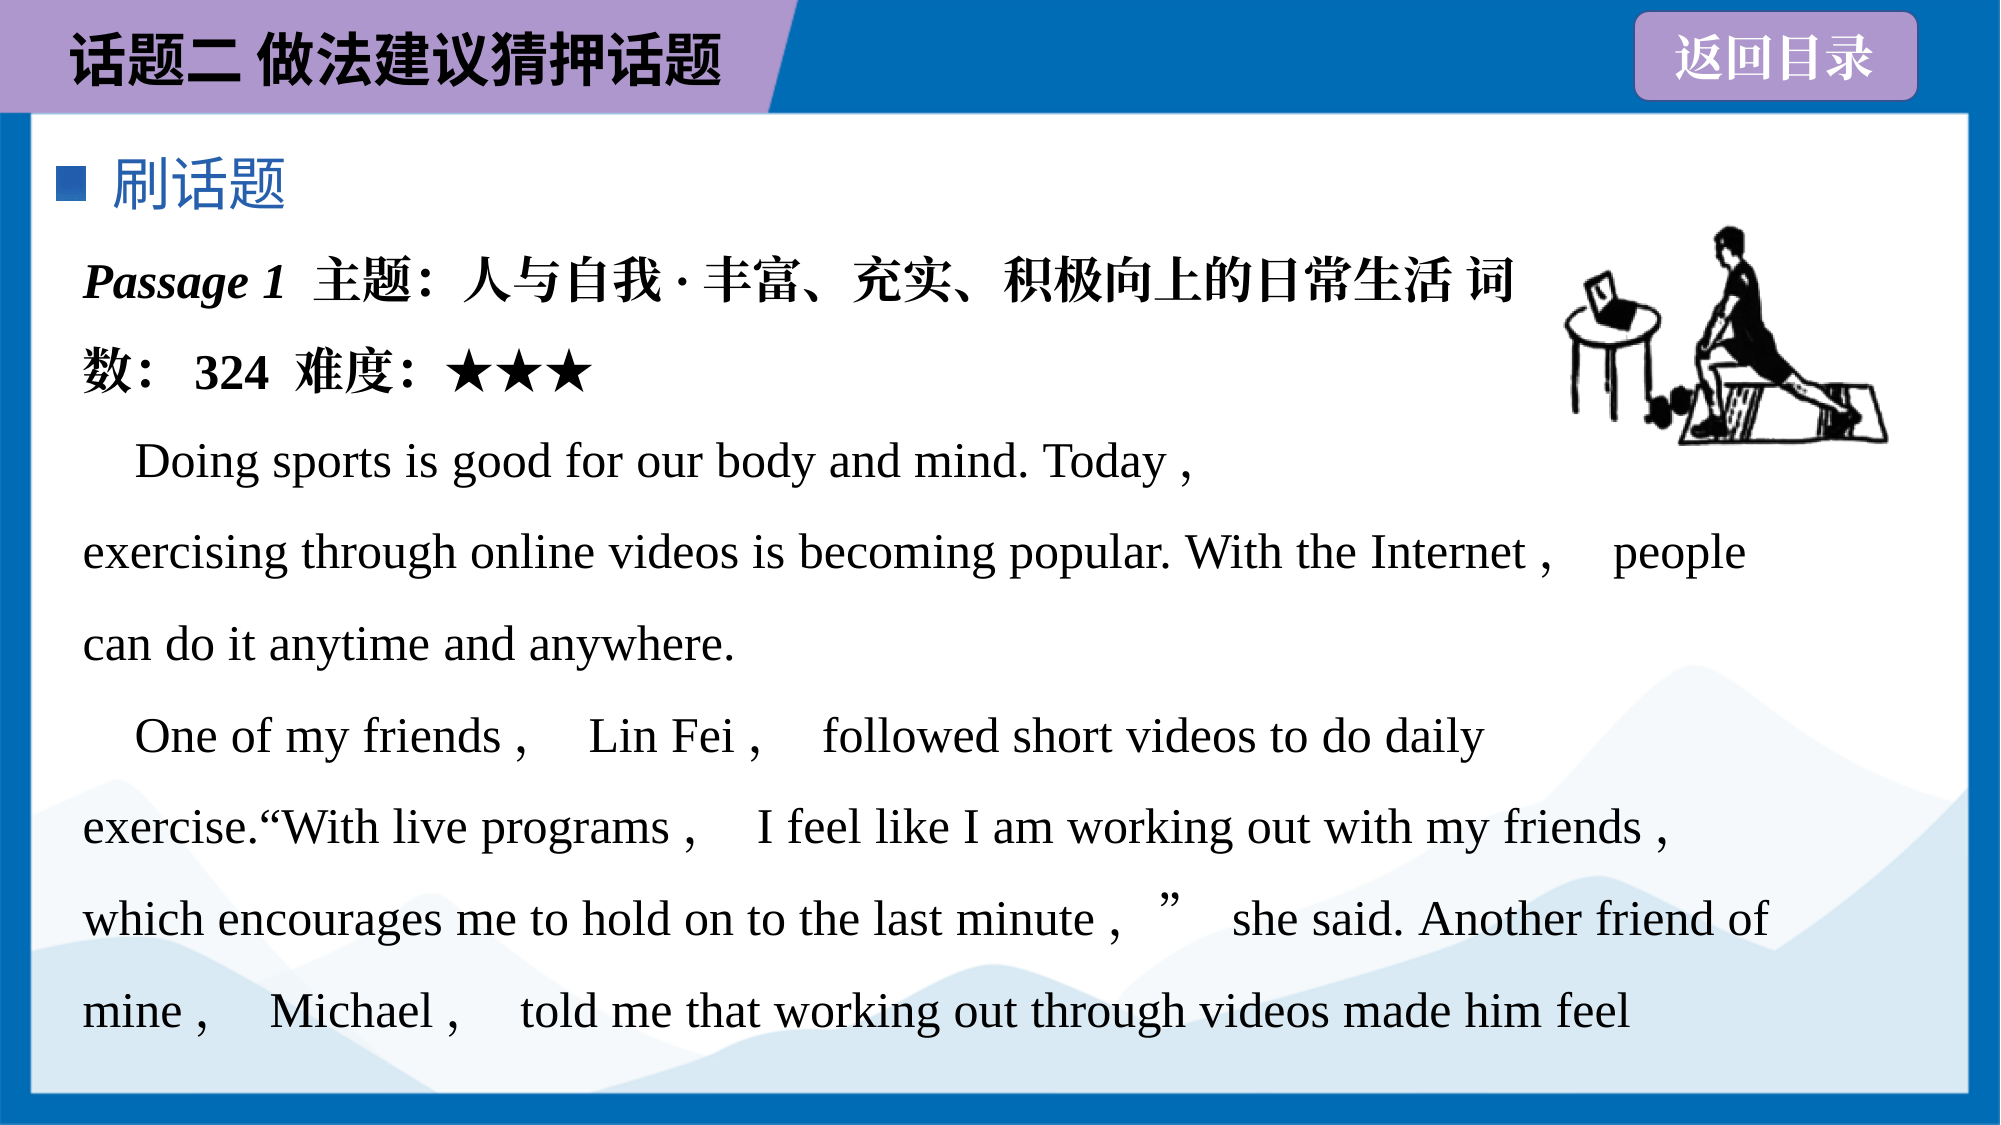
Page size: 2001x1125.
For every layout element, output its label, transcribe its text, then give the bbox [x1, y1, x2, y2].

text_box 刷话题 [112, 146, 1917, 217]
text_box exercising through online videos is becoming popular. With the Internet， people can do it anytime and anywhere. One of my friends， Lin Fei， followed short videos to do daily exercise.“With live programs， I feel like I am working out with my friends， which encourages me to hold on to the last minute，” she said. Another friend of mine， Michael， told me that working out through videos made him feel [82, 487, 1918, 1038]
picture [0, 0, 2000, 1125]
text_box Passage 1 主题：人与自我·丰富、充实、积极向上的日常生活 词 数：324 难度：★★★ Doing sports is good for our body and mind. Today， [82, 216, 1569, 478]
